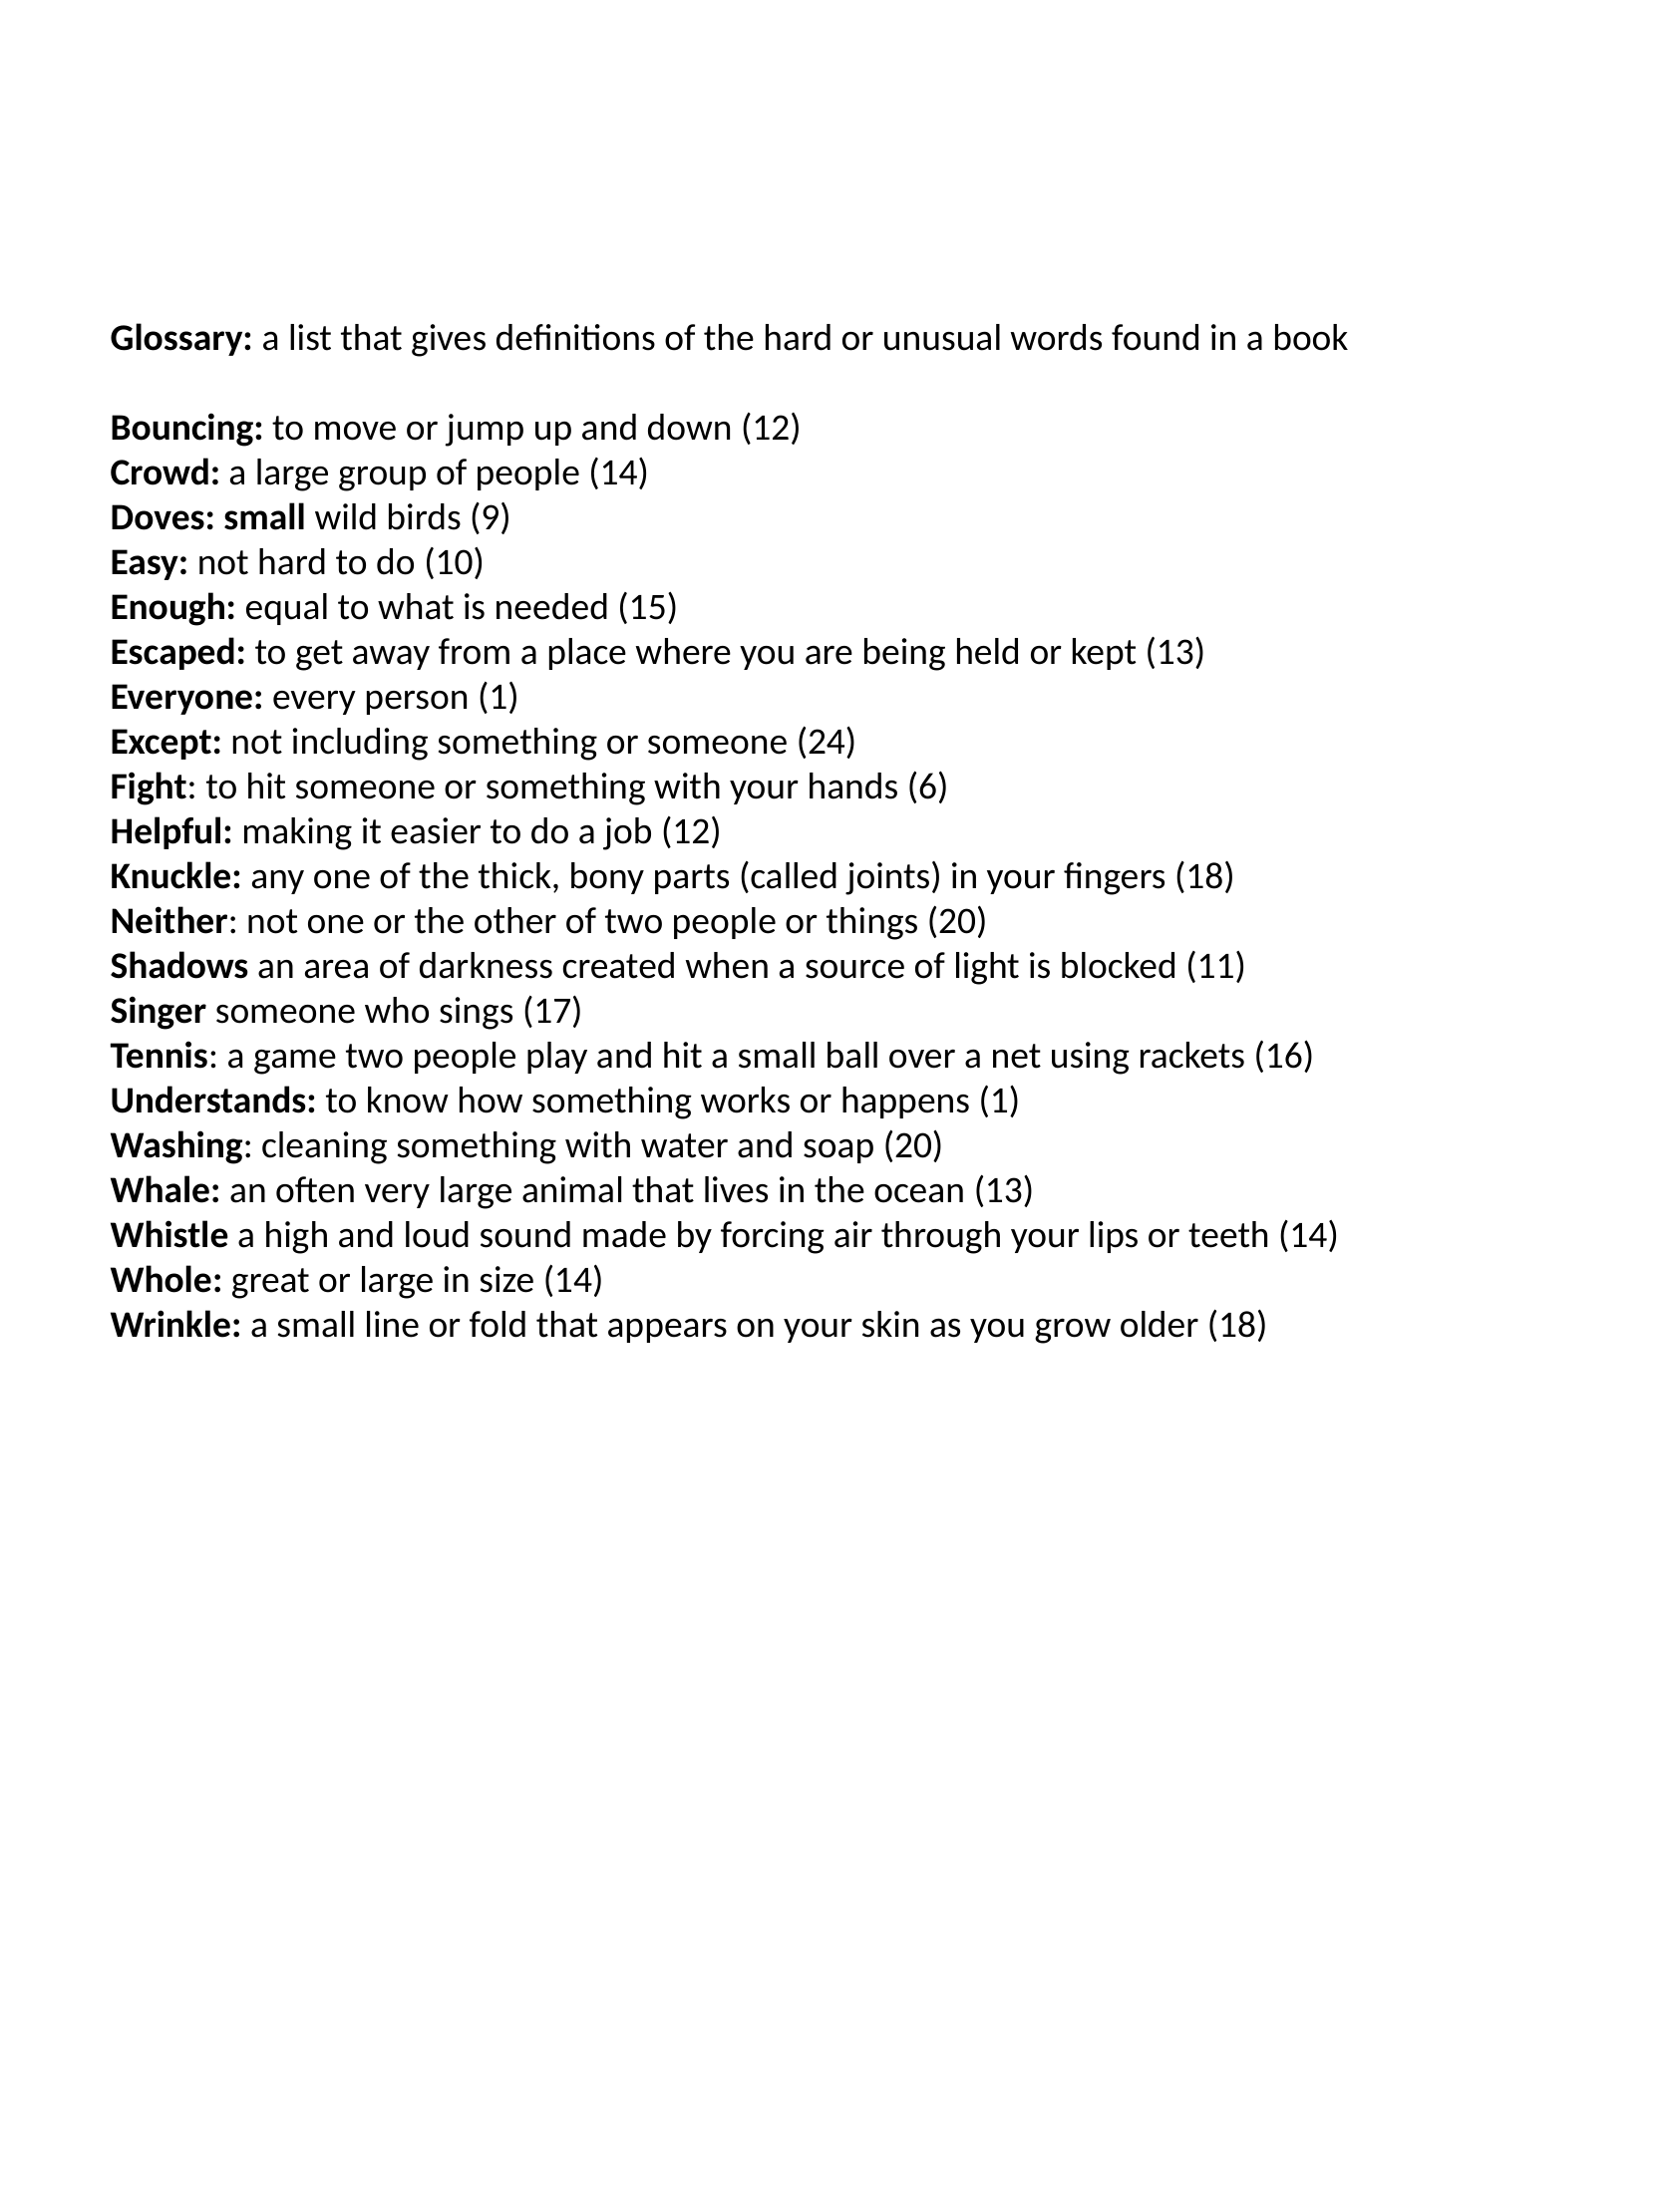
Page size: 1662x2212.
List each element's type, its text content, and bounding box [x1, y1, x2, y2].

text_box Glossary: a list that gives definitions of the hard or unusual words found in a book Bouncing: to move or jump up and down (12) Crowd: a large group of people (14) Doves: small wild birds (9) Easy: not hard to do (10) Enough: equal to what is needed (15) Escaped: to get away from a place where you are being held or kept (13) Everyone: every person (1) Except: not including something or someone (24) Fight: to hit someone or something with your hands (6) Helpful: making it easier to do a job (12) Knuckle: any one of the thick, bony parts (called joints) in your fingers (18) Neither: not one or the other of two people or things (20) Shadows an area of darkness created when a source of light is blocked (11) Singer someone who sings (17) Tennis: a game two people play and hit a small ball over a net using rackets (16) Understands: to know how something works or happens (1) Washing: cleaning something with water and soap (20) Whale: an often very large animal that lives in the ocean (13) Whistle a high and loud sound made by forcing air through your lips or teeth (14) Whole: great or large in size (14) Wrinkle: a small line or fold that appears on your skin as you grow older (18) [95, 305, 1566, 1353]
